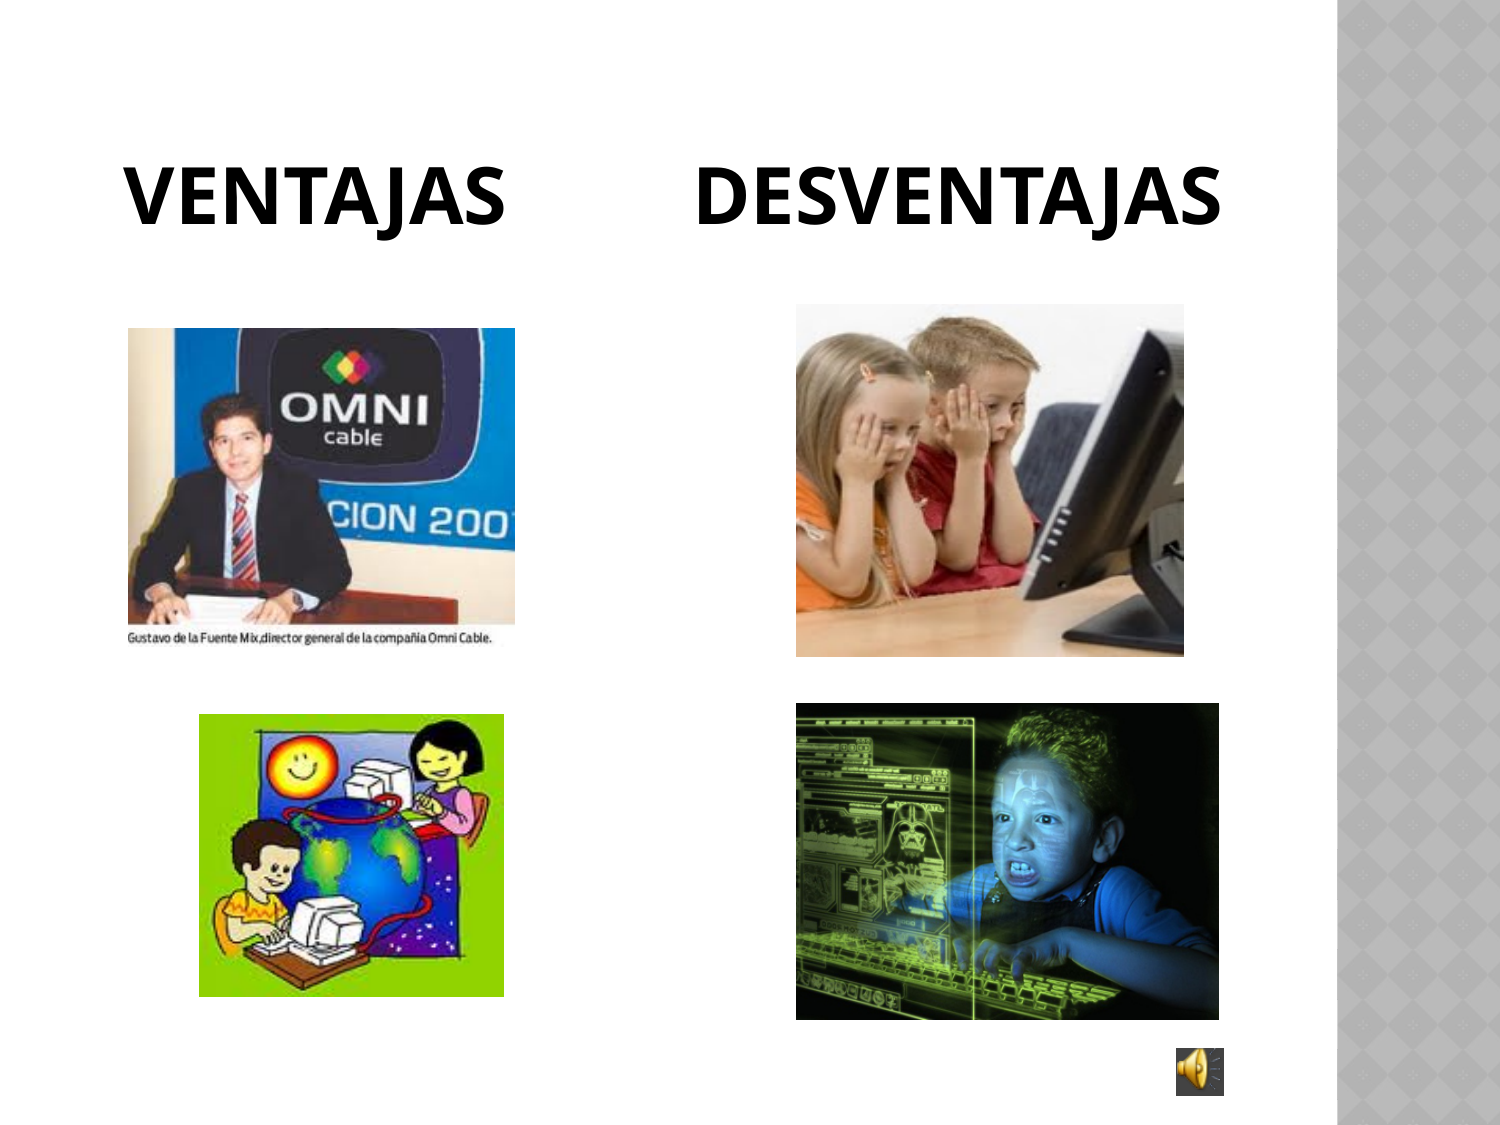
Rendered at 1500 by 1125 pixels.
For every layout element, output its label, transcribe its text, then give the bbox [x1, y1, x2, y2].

picture [198, 714, 505, 997]
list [128, 327, 516, 648]
title Ventajas desventajas [75, 52, 1263, 240]
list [796, 304, 1184, 657]
picture [796, 702, 1220, 1020]
picture [1174, 1046, 1226, 1098]
